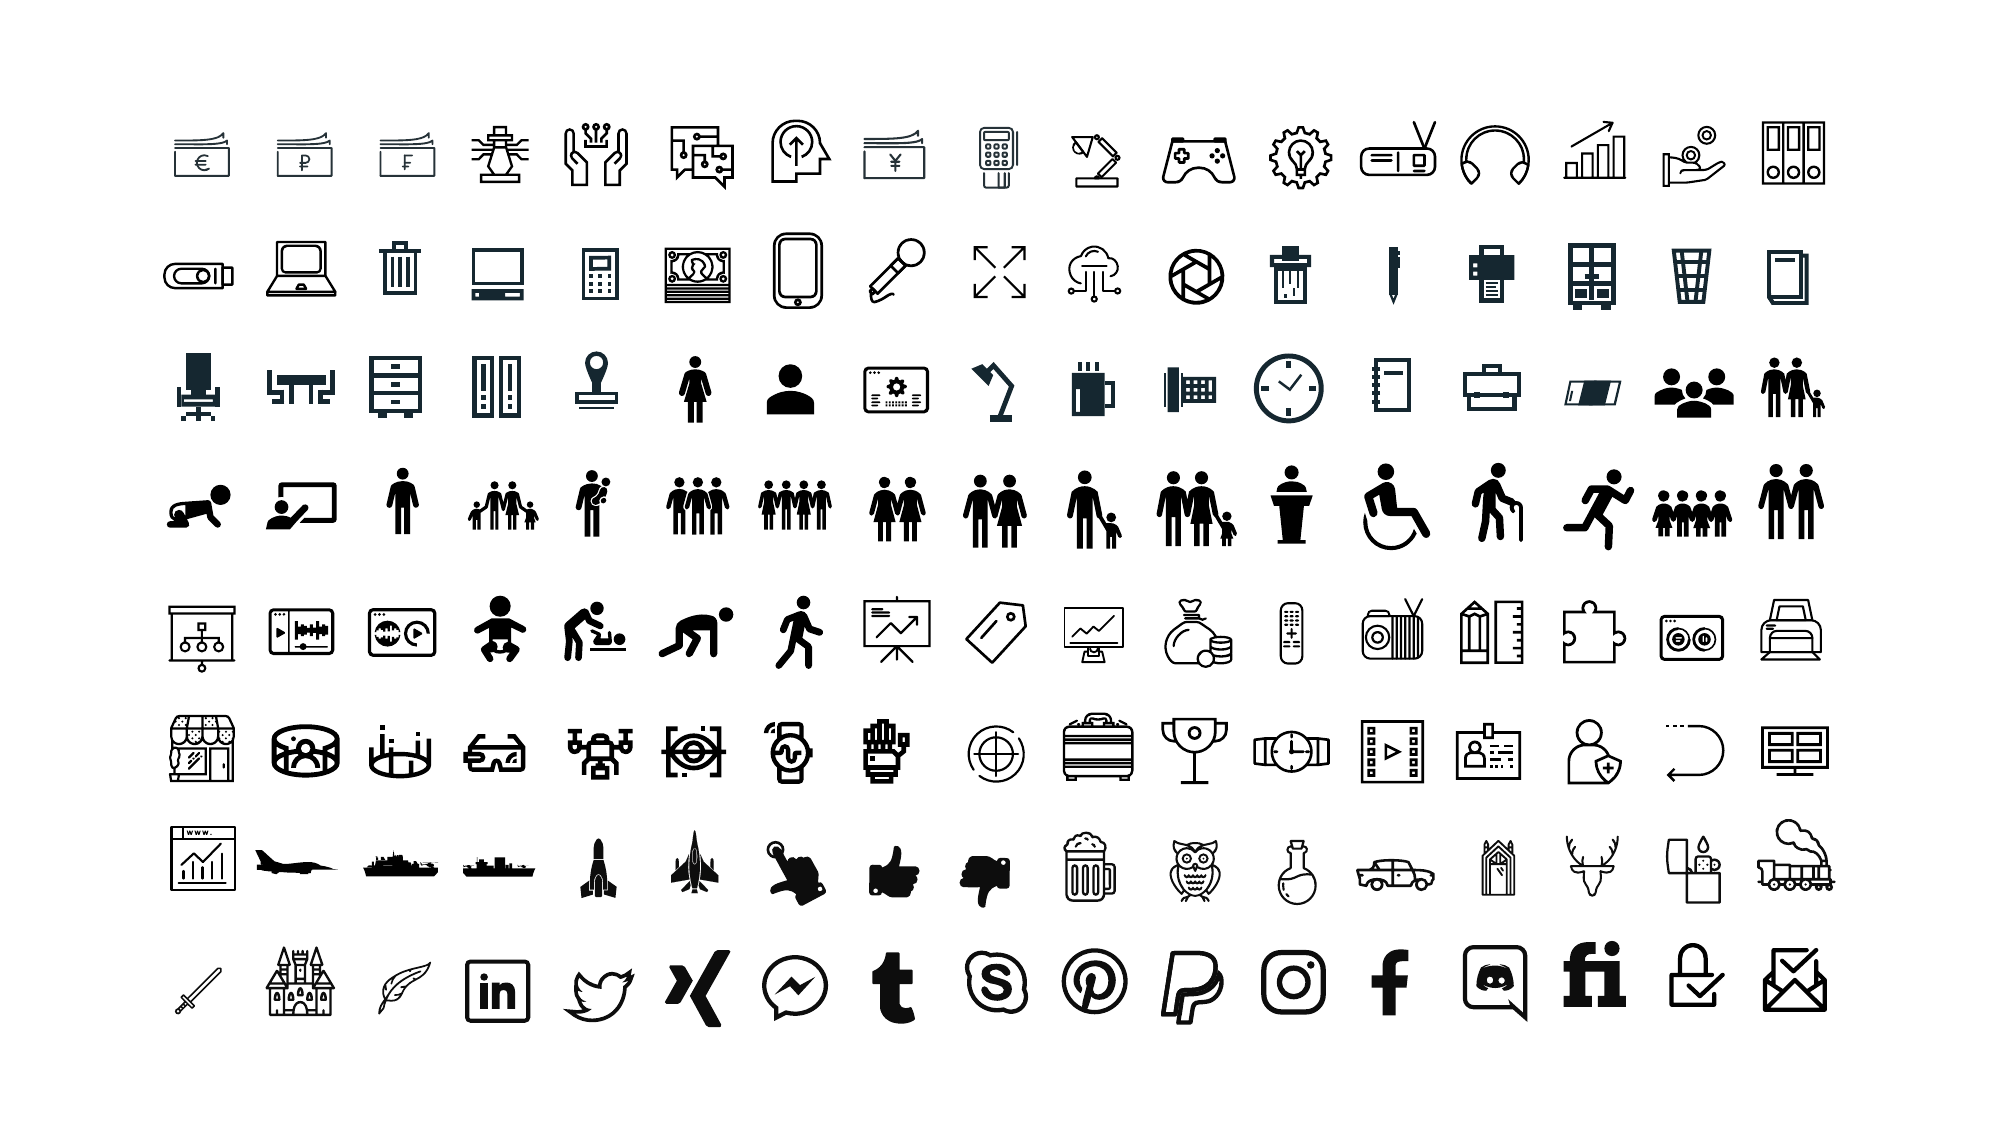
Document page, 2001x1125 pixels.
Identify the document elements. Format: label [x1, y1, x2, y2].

text_box [159, 466, 238, 545]
text_box [1361, 598, 1424, 660]
text_box [1563, 120, 1627, 179]
text_box [369, 237, 432, 300]
text_box [1757, 245, 1821, 309]
text_box [1458, 240, 1525, 307]
text_box [973, 246, 1026, 299]
text_box [1168, 248, 1225, 305]
text_box [570, 244, 630, 304]
text_box [1253, 730, 1330, 773]
text_box [363, 850, 439, 877]
text_box [467, 481, 539, 530]
text_box [950, 349, 1029, 428]
text_box [1470, 839, 1527, 896]
text_box [869, 845, 920, 898]
text_box [174, 132, 230, 177]
text_box [1064, 609, 1124, 664]
text_box [1269, 126, 1333, 190]
text_box [564, 601, 627, 661]
text_box [1164, 598, 1233, 668]
text_box [463, 857, 536, 877]
text_box [276, 132, 333, 177]
text_box [367, 608, 437, 657]
text_box [752, 945, 838, 1031]
text_box [461, 351, 533, 422]
text_box [1248, 348, 1329, 429]
text_box [671, 830, 719, 894]
text_box [954, 940, 1039, 1025]
text_box [271, 724, 340, 778]
text_box [863, 129, 926, 180]
text_box [1659, 244, 1724, 308]
text_box [266, 240, 337, 297]
text_box [1567, 719, 1622, 785]
text_box [1161, 717, 1228, 784]
text_box [1169, 839, 1221, 903]
text_box [1249, 462, 1334, 547]
text_box [1067, 470, 1122, 549]
text_box [1347, 457, 1447, 557]
text_box [763, 721, 813, 784]
text_box [1071, 134, 1121, 188]
text_box [1758, 463, 1825, 540]
text_box [1761, 121, 1826, 185]
text_box [872, 952, 916, 1024]
text_box [766, 840, 827, 906]
text_box [1455, 722, 1522, 780]
text_box [386, 467, 419, 535]
text_box [1062, 712, 1134, 781]
text_box [360, 351, 432, 422]
text_box [159, 348, 238, 426]
text_box [661, 726, 727, 778]
text_box [1069, 248, 1122, 304]
text_box [174, 967, 222, 1015]
text_box [1757, 818, 1836, 892]
text_box [664, 247, 731, 304]
text_box [863, 595, 931, 663]
text_box [1277, 839, 1317, 906]
text_box [1257, 242, 1324, 309]
text_box [1251, 940, 1336, 1025]
text_box [369, 725, 432, 779]
text_box [1161, 137, 1236, 184]
text_box [771, 119, 832, 183]
text_box [378, 961, 432, 1015]
text_box [567, 728, 633, 780]
text_box [1563, 600, 1627, 664]
text_box [1460, 600, 1524, 664]
text_box [1646, 469, 1737, 560]
text_box [655, 946, 740, 1031]
text_box [863, 719, 910, 784]
text_box [1156, 471, 1238, 547]
text_box [1452, 457, 1543, 547]
text_box [1669, 942, 1725, 1007]
text_box [455, 950, 540, 1032]
text_box [1563, 469, 1635, 551]
text_box [766, 364, 814, 415]
text_box [1061, 356, 1128, 423]
text_box [575, 470, 611, 537]
text_box [869, 476, 926, 542]
text_box [1760, 598, 1822, 661]
text_box [1760, 726, 1829, 776]
text_box [268, 608, 335, 656]
text_box [678, 356, 712, 423]
text_box [163, 262, 234, 290]
text_box [1360, 242, 1427, 309]
text_box [171, 826, 235, 891]
text_box [379, 132, 436, 177]
text_box [1762, 947, 1827, 1012]
text_box [168, 605, 236, 673]
text_box [1359, 120, 1437, 177]
text_box [265, 946, 336, 1017]
text_box [564, 122, 628, 187]
text_box [1052, 939, 1137, 1024]
text_box [966, 603, 1027, 664]
text_box [1662, 125, 1726, 187]
text_box [1760, 357, 1826, 418]
text_box [978, 126, 1019, 189]
text_box [1559, 360, 1626, 426]
text_box [670, 126, 734, 190]
text_box [775, 595, 824, 669]
text_box [1279, 602, 1304, 665]
text_box [1460, 125, 1530, 185]
text_box [463, 734, 526, 772]
text_box [772, 232, 824, 309]
text_box [1452, 940, 1538, 1025]
text_box [959, 856, 1010, 908]
text_box [1063, 831, 1116, 902]
text_box [863, 366, 930, 414]
text_box [1654, 368, 1734, 418]
text_box [1458, 355, 1525, 422]
text_box [962, 474, 1027, 548]
text_box [562, 968, 635, 1023]
text_box [1561, 835, 1623, 897]
text_box [561, 344, 632, 416]
text_box [1355, 858, 1435, 892]
text_box [1665, 835, 1721, 904]
text_box [1665, 724, 1725, 782]
text_box [255, 850, 338, 875]
text_box [467, 244, 528, 304]
text_box [1160, 359, 1220, 420]
text_box [580, 838, 617, 899]
text_box [459, 588, 541, 670]
text_box [1148, 945, 1233, 1031]
text_box [658, 607, 734, 658]
text_box [1360, 720, 1425, 784]
text_box [968, 726, 1024, 782]
text_box [1553, 238, 1631, 315]
text_box [758, 480, 832, 530]
text_box [1371, 949, 1409, 1016]
text_box [666, 477, 730, 535]
text_box [471, 125, 529, 184]
text_box [1659, 614, 1725, 661]
text_box [262, 348, 341, 426]
text_box [262, 466, 341, 545]
text_box [1357, 352, 1424, 419]
text_box [868, 238, 926, 304]
text_box [1552, 931, 1637, 1017]
text_box [168, 714, 235, 783]
